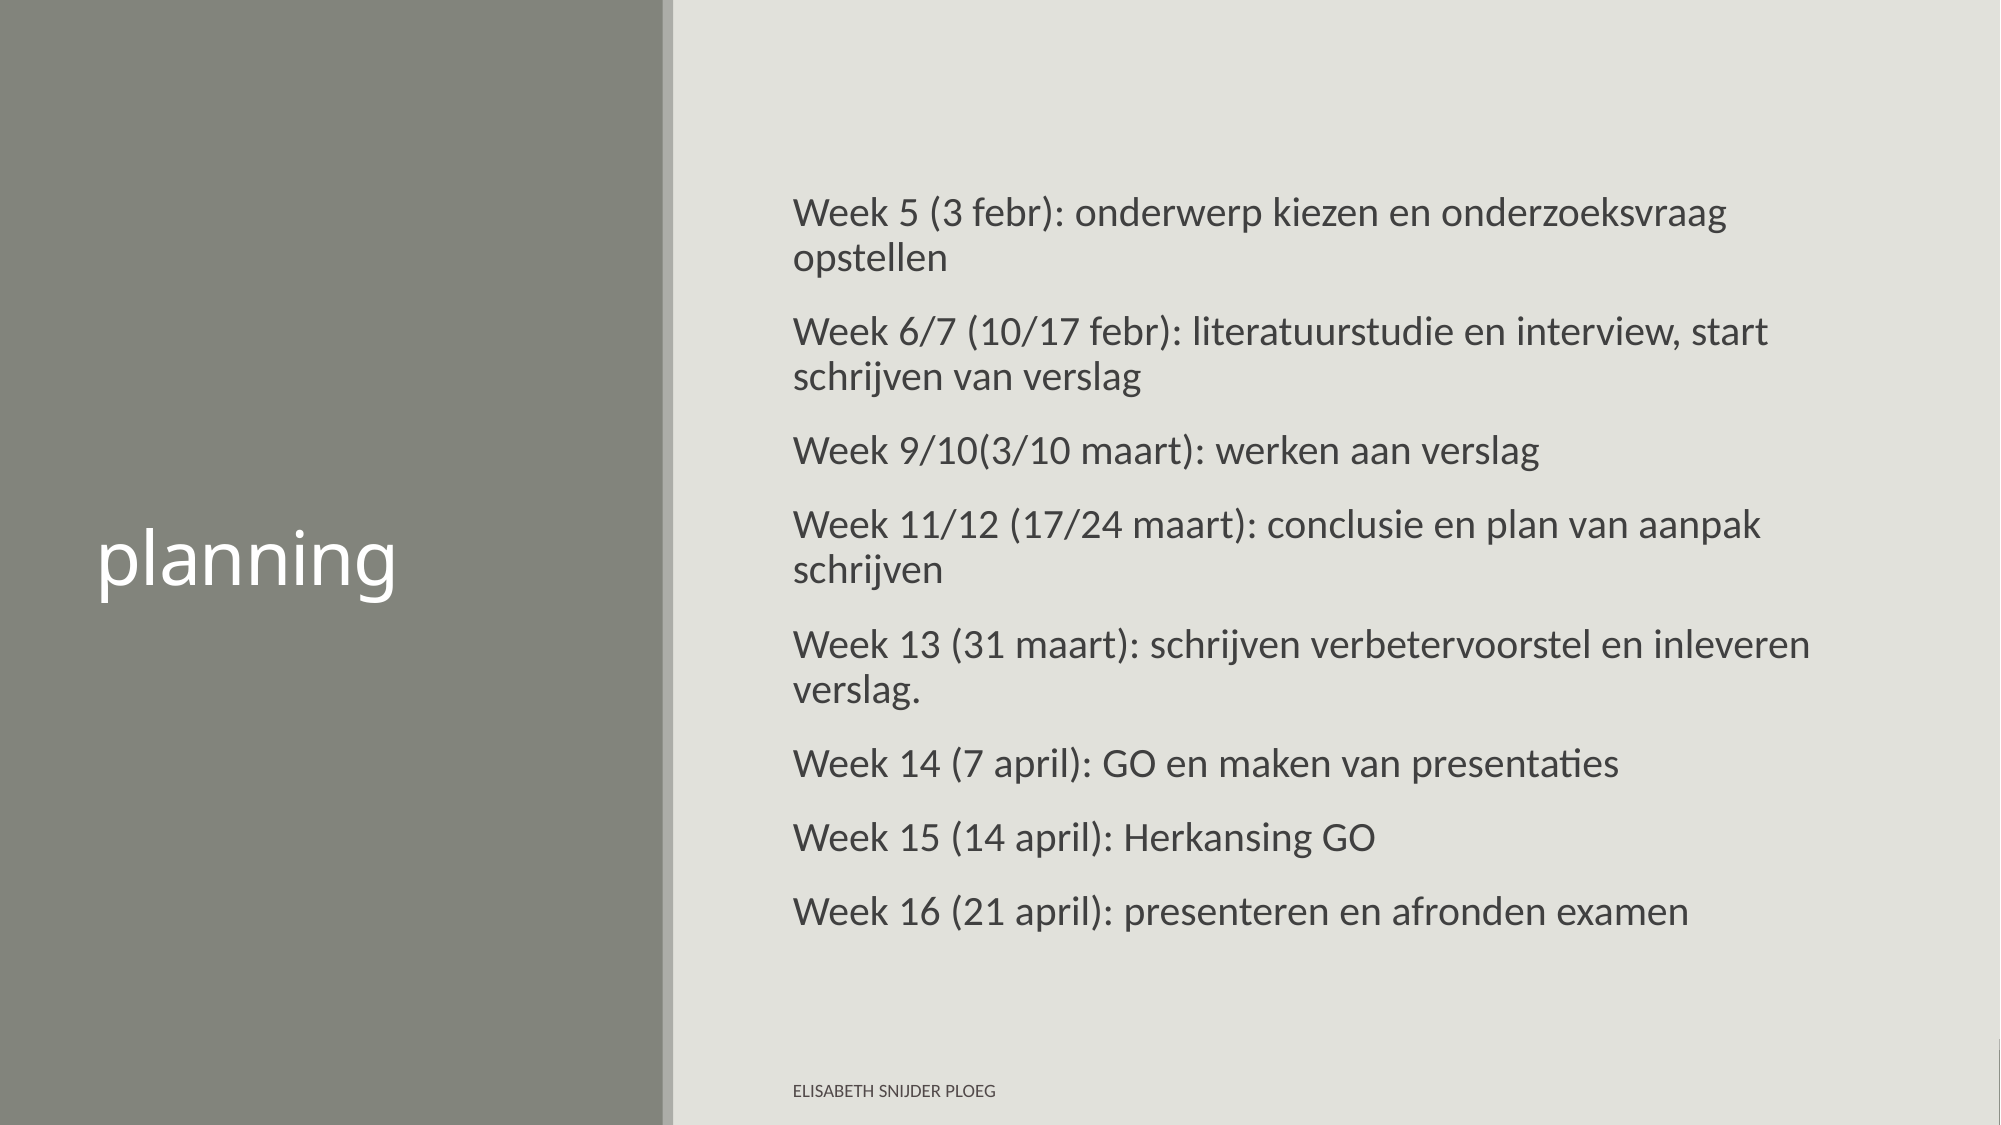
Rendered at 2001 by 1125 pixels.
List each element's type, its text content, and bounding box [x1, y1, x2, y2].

title planning [80, 99, 587, 1026]
list Week 5 (3 febr): onderwerp kiezen en onderzoeksvraag opstellen Week 6/7 (10/17 febr): literatuurstudie en interview, start schrijven van verslag Week 9/10(3/10 maart): werken aan verslag Week 11/12 (17/24 maart): conclusie en plan van aanpak schrijven Week 13 (31 maart): schrijven verbetervoorstel en inleveren verslag. Week 14 (7 april): GO en maken van presentaties Week 15 (14 april): Herkansing GO Week 16 (21 april): presenteren en afronden examen [777, 99, 1830, 1026]
text_box [0, 0, 661, 1125]
text_box [661, 0, 674, 1125]
footer Elisabeth Snijder Ploeg [777, 1059, 1616, 1120]
text_box [674, 0, 2000, 1125]
